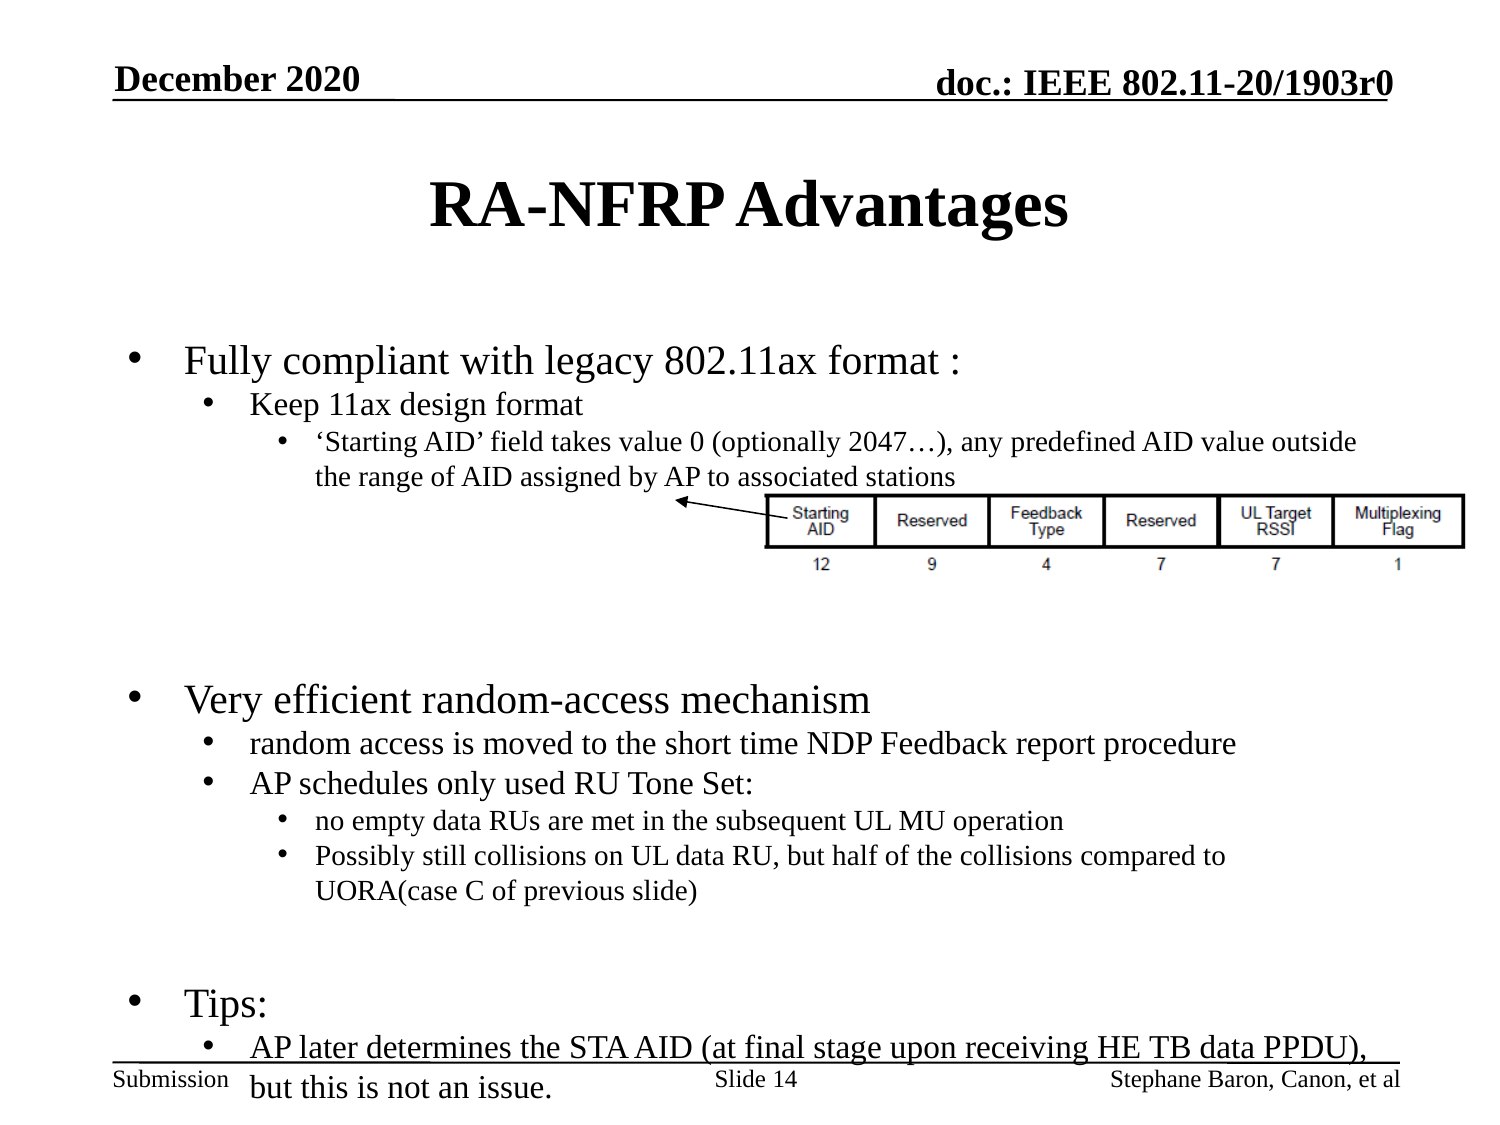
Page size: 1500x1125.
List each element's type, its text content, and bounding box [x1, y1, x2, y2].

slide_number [114, 54, 423, 100]
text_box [674, 499, 788, 519]
footer Stephane Baron, Canon, et al [878, 1061, 1402, 1093]
list Fully compliant with legacy 802.11ax format : Keep 11ax design format ‘Starting AID’ field takes value 0 (optionally 2047…), any predefined AID value outside the range of AID assigned by AP to associated stations Very efficient random-access mechanism random access is moved to the short time NDP Feedback report procedure AP schedules only used RU Tone Set: no empty data RUs are met in the subsequent UL MU operation Possibly still collisions on UL data RU, but half of the collisions compared to UORA(case C of previous slide) Tips: AP later determines the STA AID (at final stage upon receiving HE TB data PPDU), but this is not an issue. [112, 324, 1388, 1000]
slide_number Slide 14 [712, 1061, 800, 1123]
title RA-NFRP Advantages [112, 112, 1388, 288]
picture [759, 490, 1483, 576]
